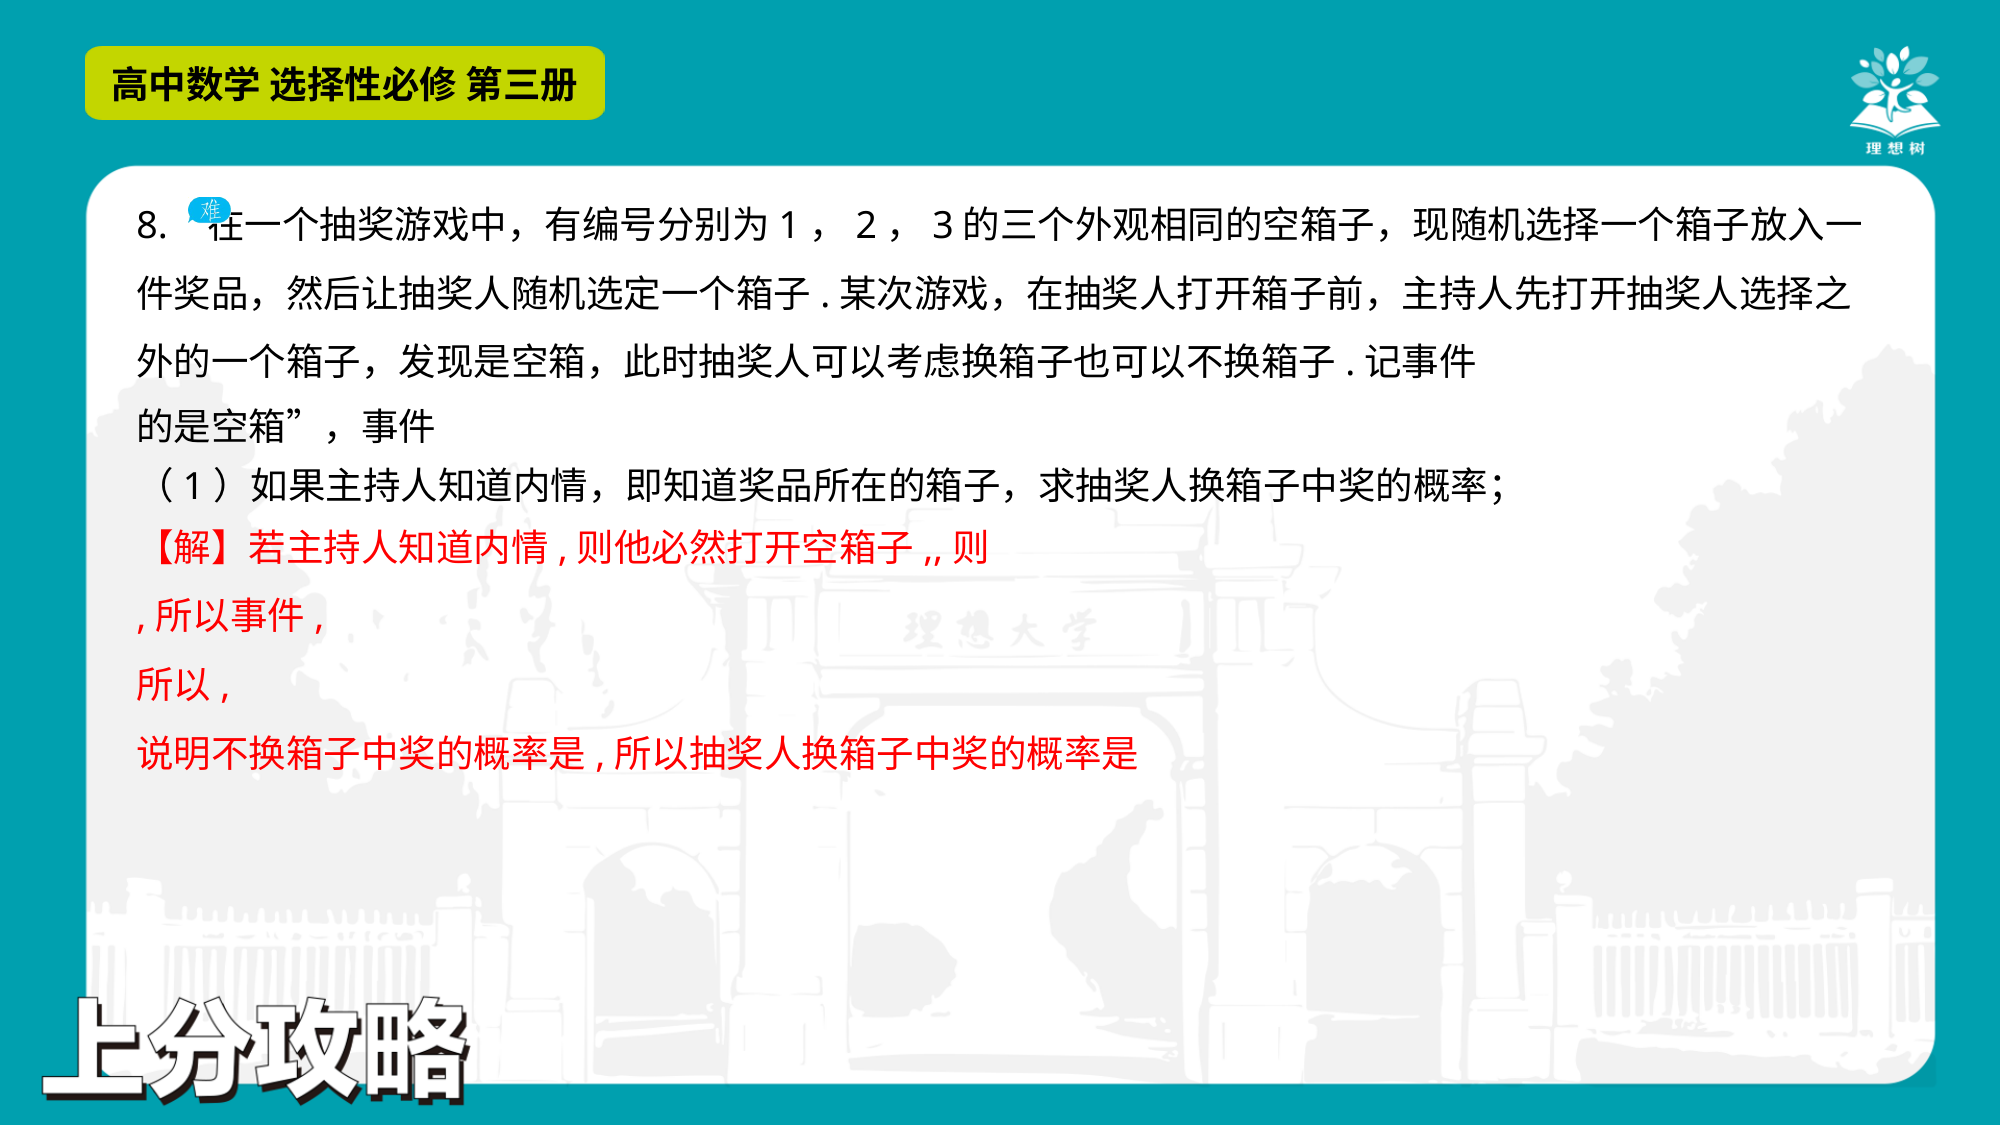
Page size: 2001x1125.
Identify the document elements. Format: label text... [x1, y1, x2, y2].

text_box （1）如果主持人知道内情，即知道奖品所在的箱子，求抽奖人换箱子中奖的概率； [136, 440, 1865, 500]
picture [0, 0, 2000, 1125]
